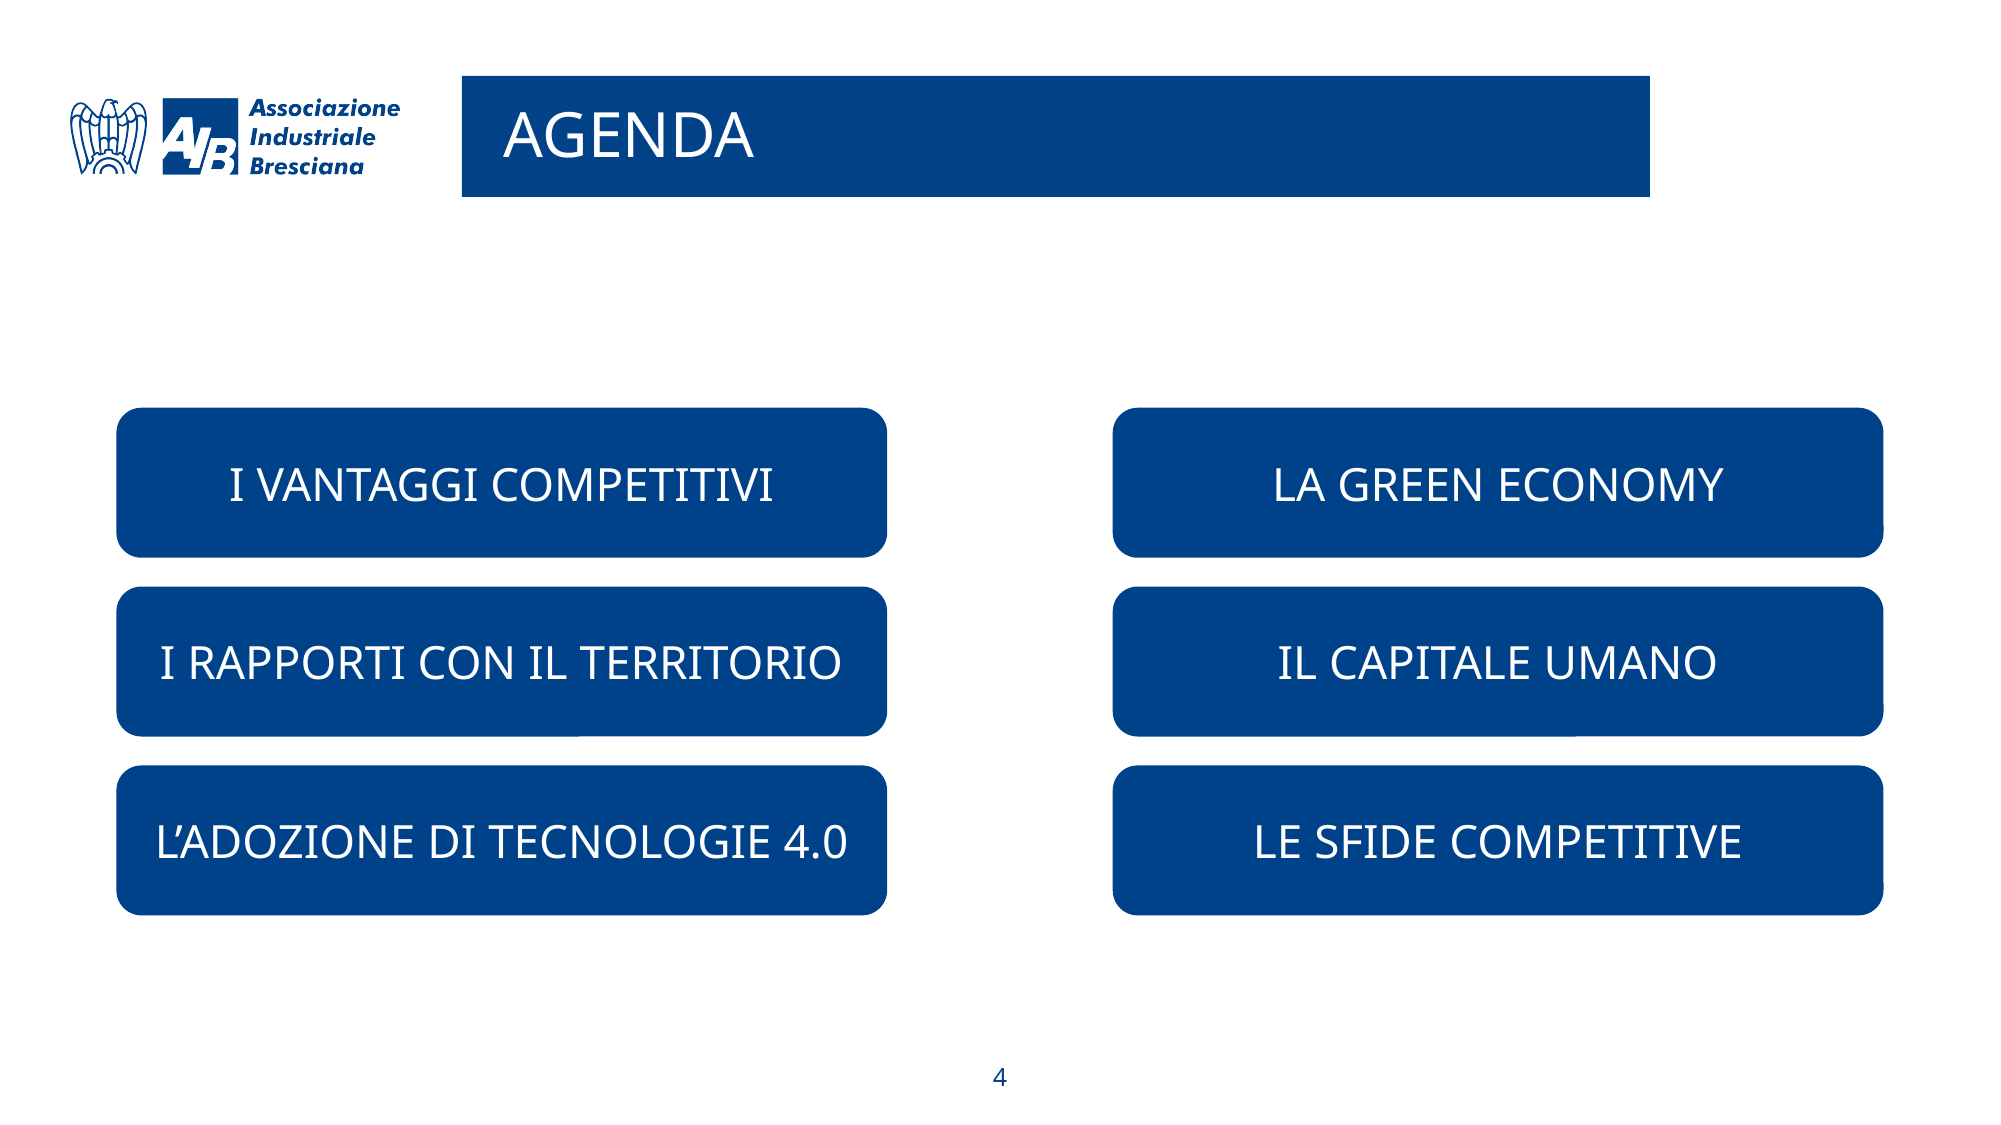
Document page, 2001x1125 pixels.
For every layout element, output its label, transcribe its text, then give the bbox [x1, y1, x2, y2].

text_box LA GREEN ECONOMY [1111, 406, 1885, 559]
text_box LE SFIDE COMPETITIVE [1111, 764, 1885, 917]
title AGENDA [472, 91, 1639, 184]
text_box I VANTAGGI COMPETITIVI [115, 406, 889, 559]
text_box I RAPPORTI CON IL TERRITORIO [115, 585, 889, 738]
picture [70, 98, 400, 175]
text_box L’ADOZIONE DI TECNOLOGIE 4.0 [115, 764, 889, 917]
text_box IL CAPITALE UMANO [1111, 585, 1885, 738]
